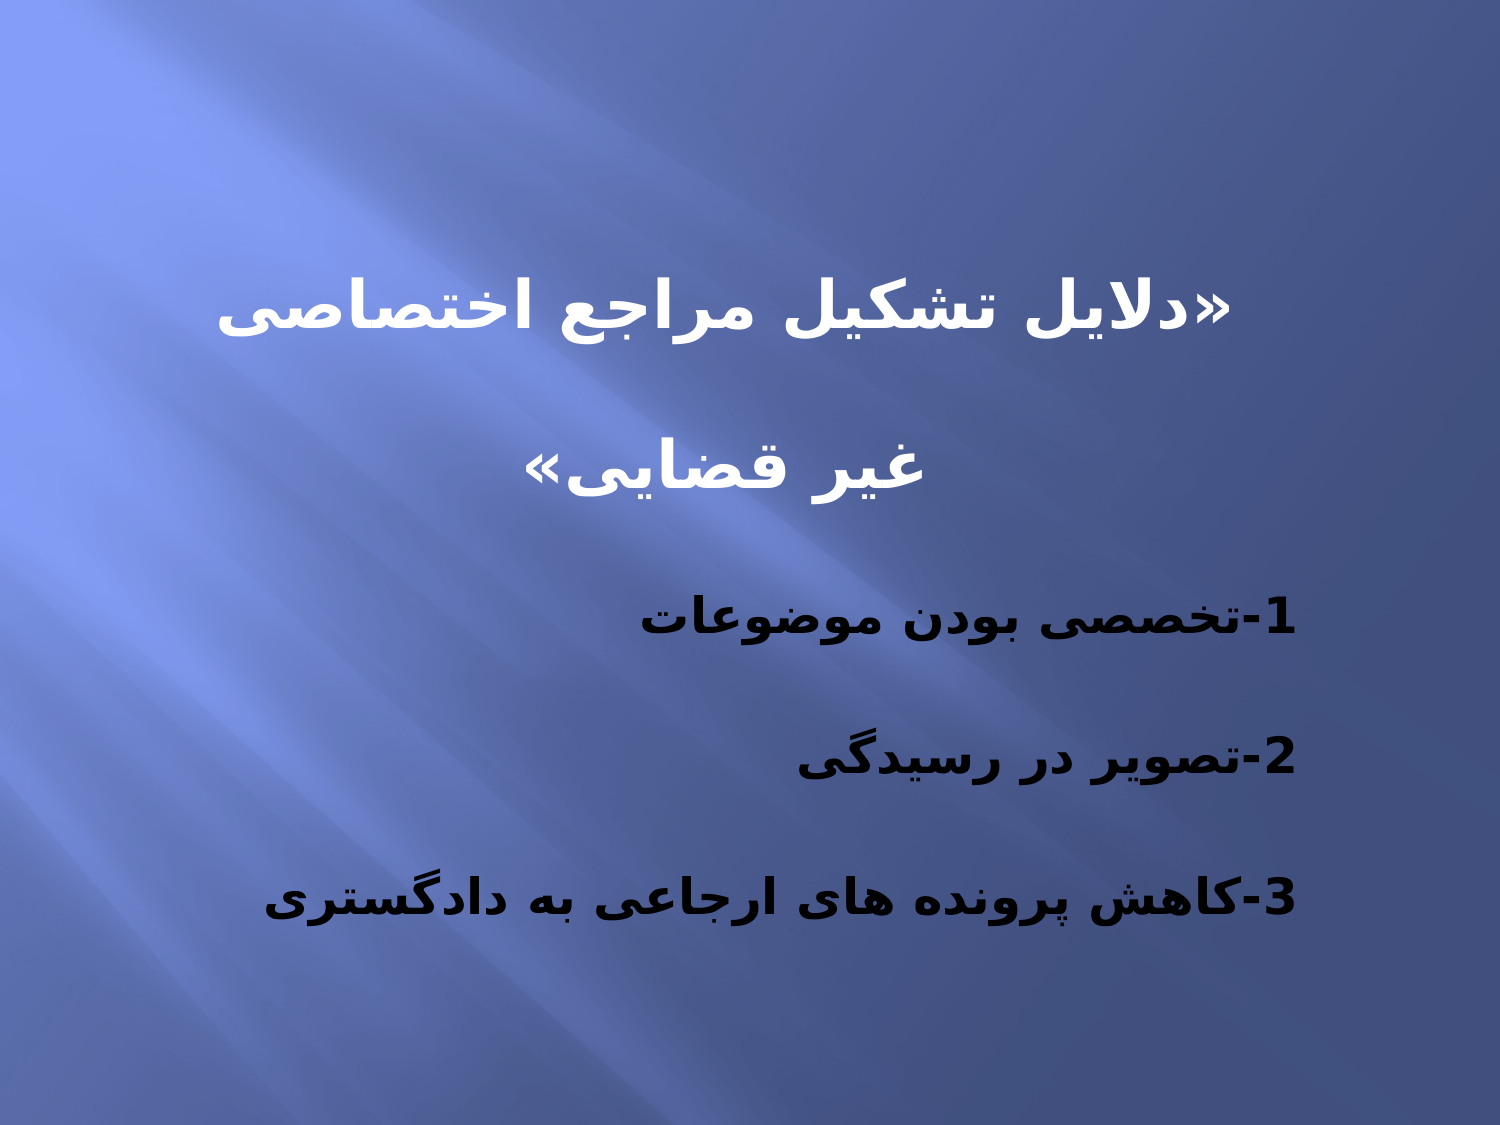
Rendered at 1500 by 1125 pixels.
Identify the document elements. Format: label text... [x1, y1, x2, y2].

text_box «دلايل تشکیل مراجع اختصاصی غیر قضایی» 1-تخصصی بودن موضوعات 2-تصویر در رسیدگی 3-کاهش پرونده های ارجاعی به دادگستری [137, 174, 1313, 933]
